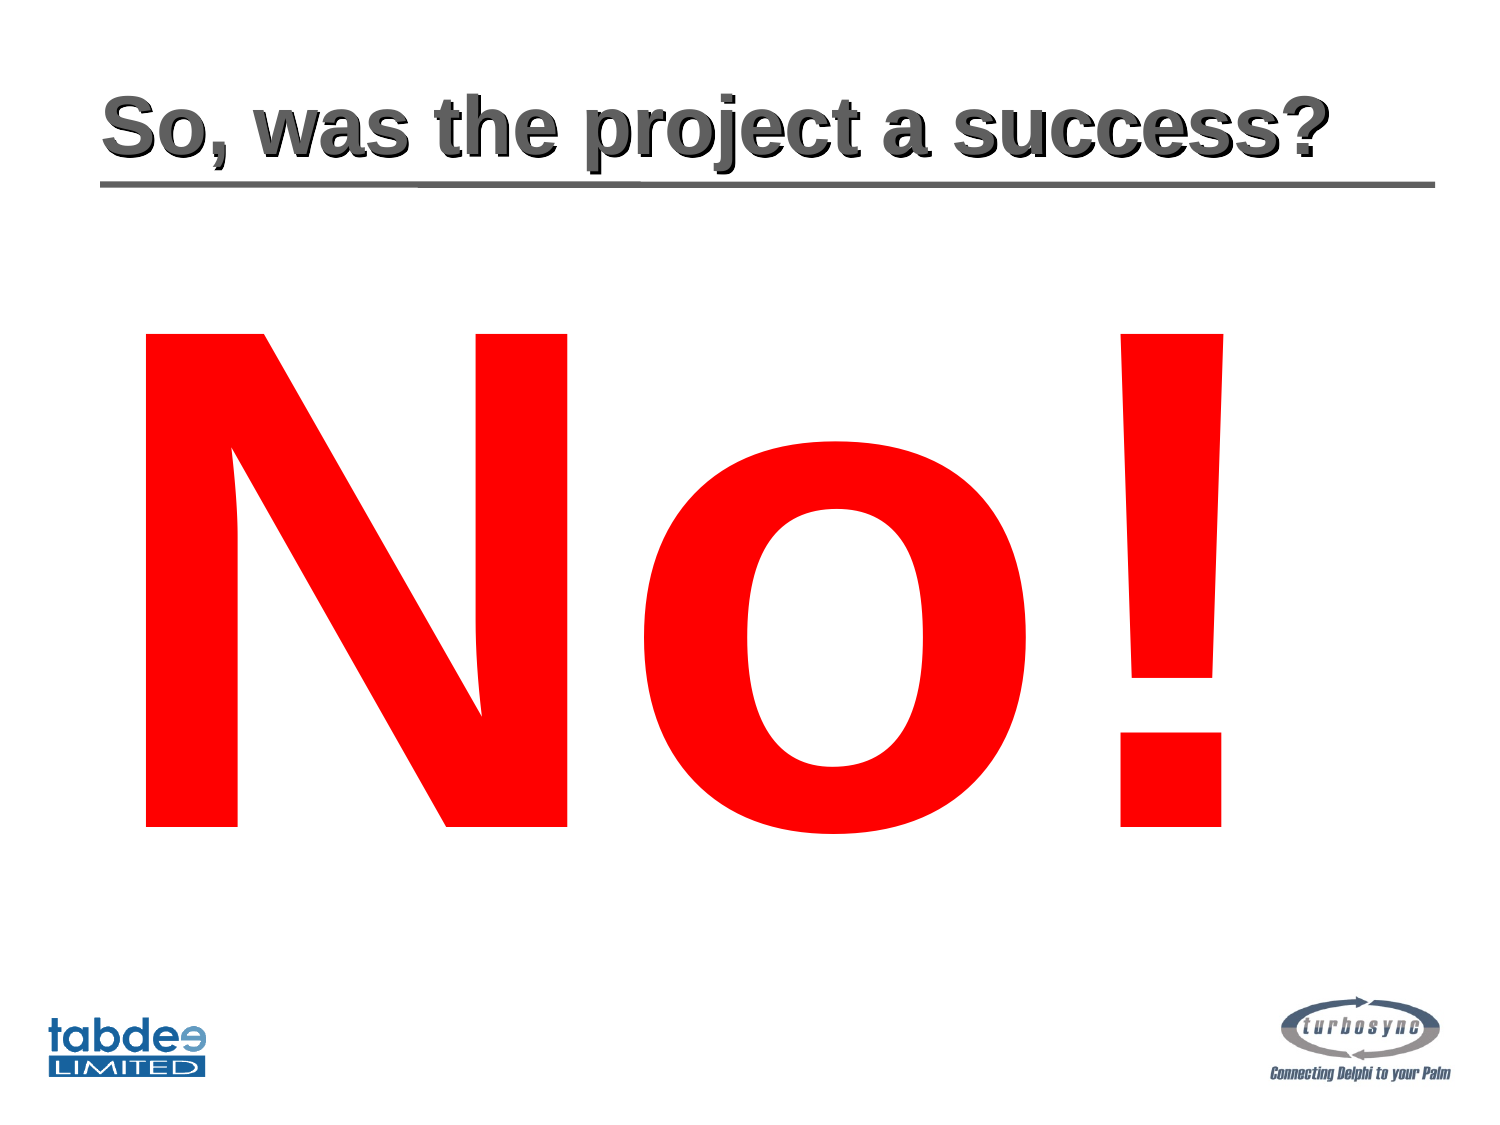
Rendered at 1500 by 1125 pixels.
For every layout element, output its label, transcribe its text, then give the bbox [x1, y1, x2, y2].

title So, was the project a success? [100, 85, 1437, 173]
picture [1257, 987, 1459, 1094]
list No! [97, 208, 1419, 991]
picture [29, 999, 230, 1092]
